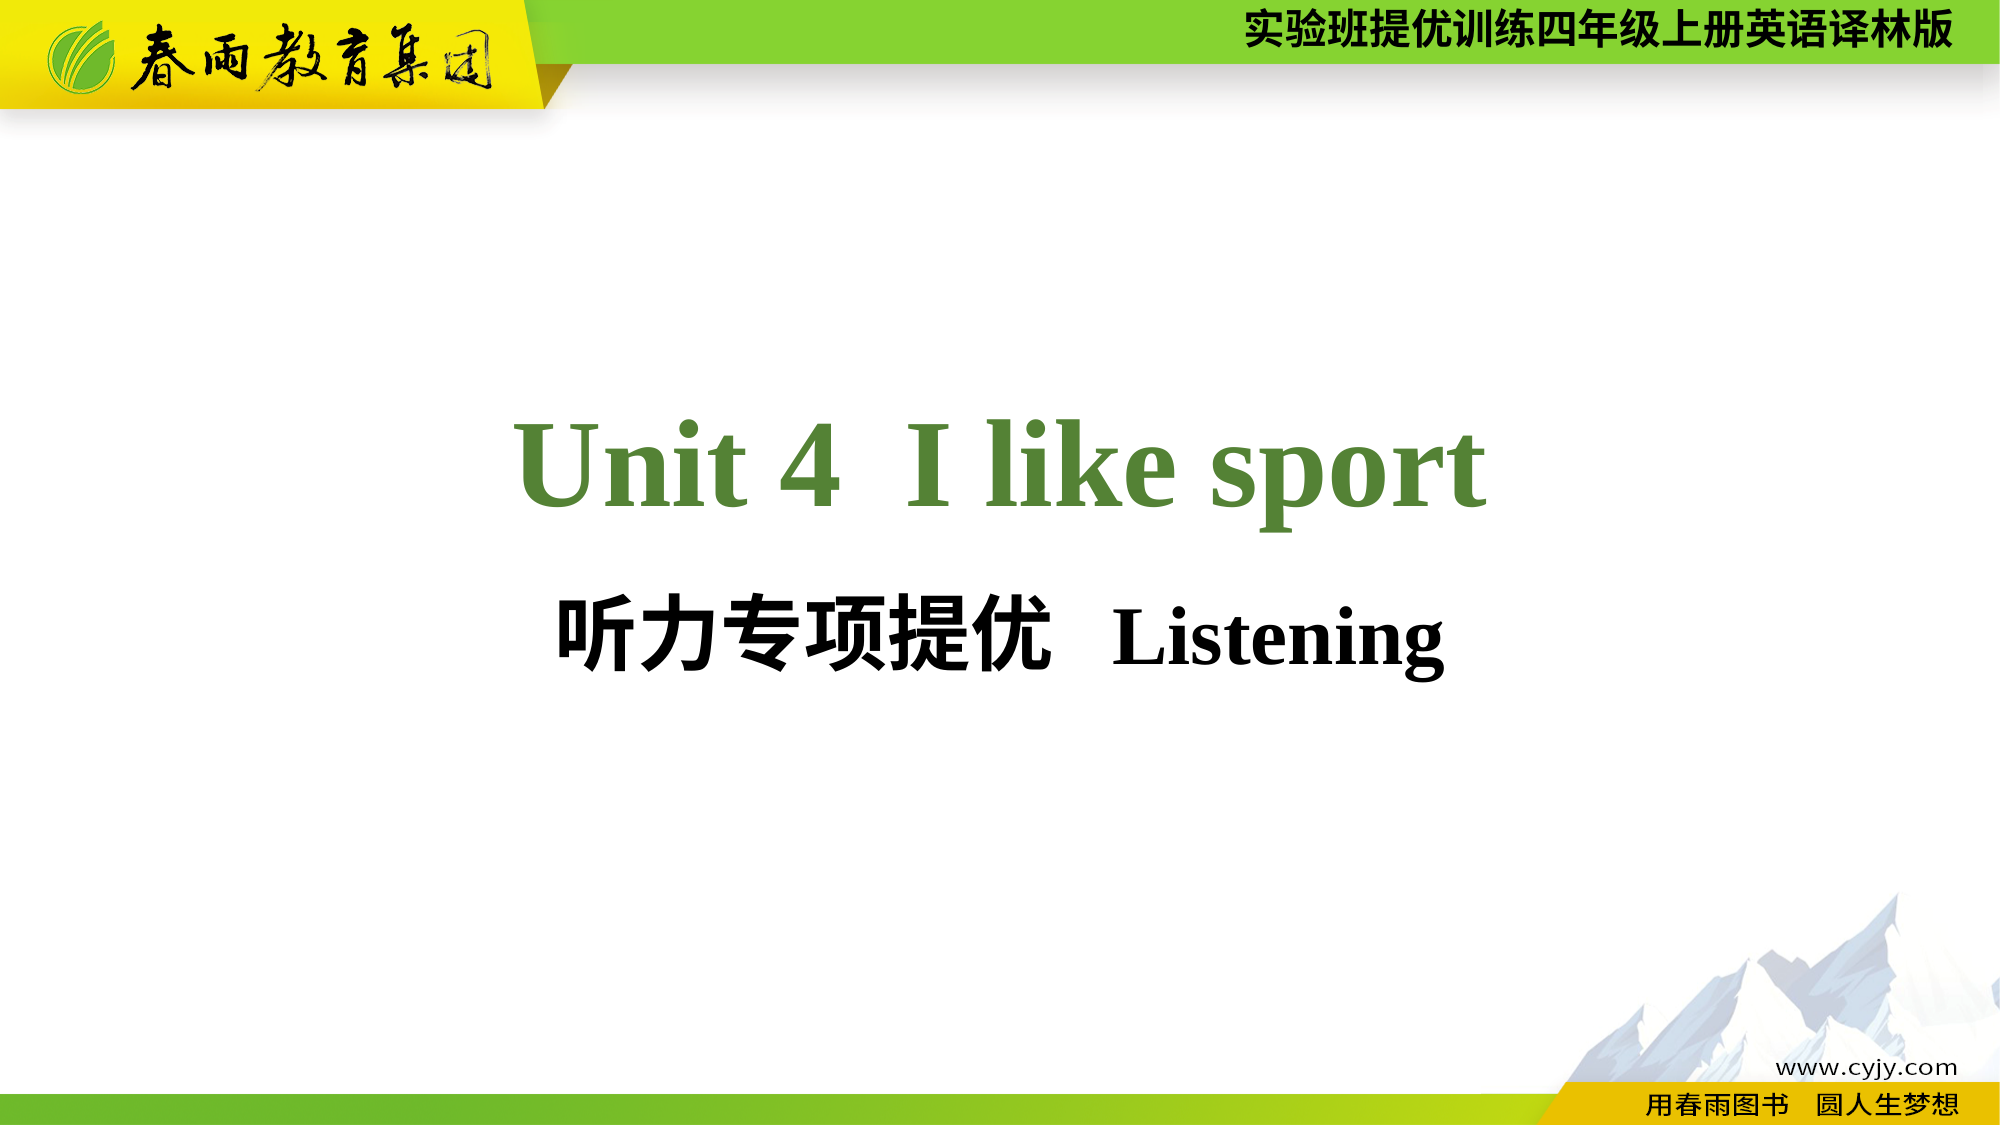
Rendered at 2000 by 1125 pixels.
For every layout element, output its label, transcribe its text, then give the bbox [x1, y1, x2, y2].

picture [0, 689, 2000, 1125]
picture [0, 0, 2000, 298]
text_box Unit 4 I like sport 听力专项提优 Listening [0, 298, 2000, 689]
